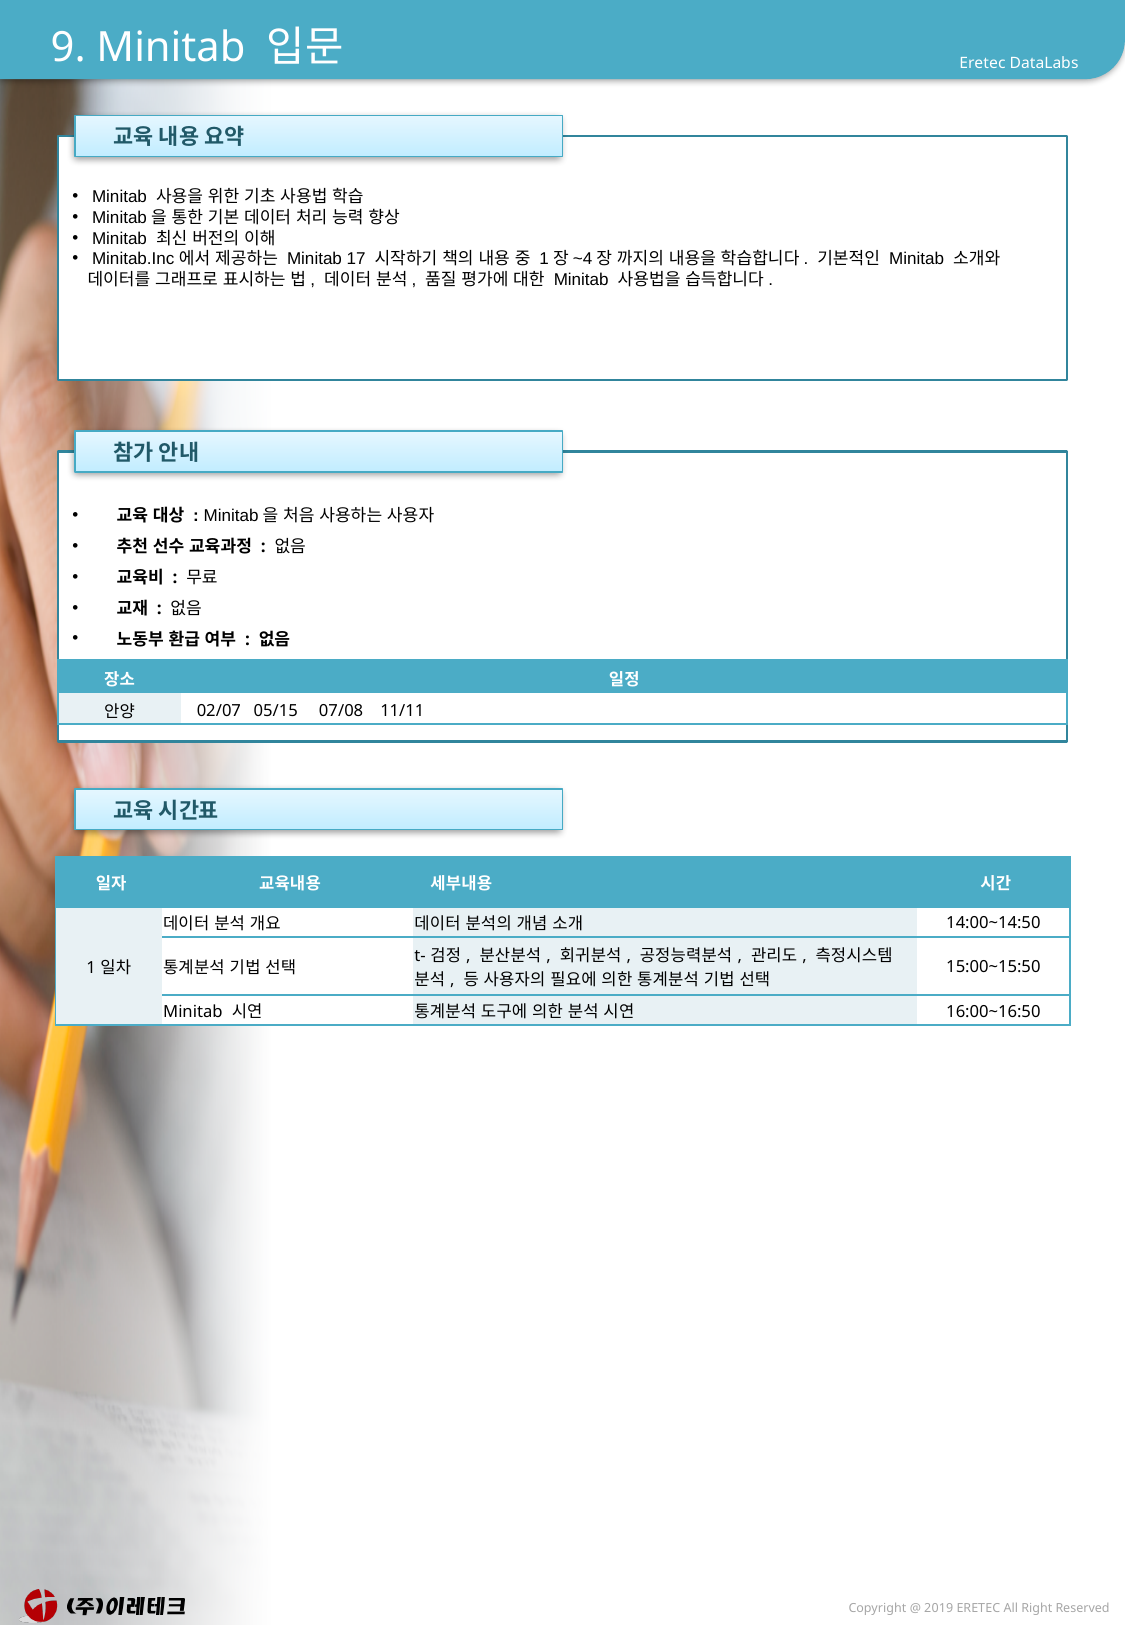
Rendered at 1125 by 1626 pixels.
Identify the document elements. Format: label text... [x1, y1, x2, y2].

text_box 교육 시간표 [74, 788, 563, 830]
table_cell 안양 [59, 693, 181, 723]
text_box 교육 대상 : Minitab을 처음 사용하는 사용자 추천 선수 교육과정 : 없음 교육비 : 무료 교재 : 없음 노동부 환급 여부 : 없음 [57, 486, 1068, 659]
title 9. Minitab 입문 [35, 9, 1049, 80]
text_box [55, 449, 1070, 744]
text_box Minitab 사용을 위한 기초 사용법 학습 Minitab을 통한 기본 데이터 처리 능력 향상 Minitab 최신 버전의 이해 Minitab.Inc에서 제공하는 Minitab 17 시작하기 책의 내용 중 1장~4장 까지의 내용을 학습합니다. 기본적인 Minitab 소개와 데이터를 그래프로 표시하는 법, 데이터 분석, 품질 평가에 대한 Minitab 사용법을 습득합니다. [57, 157, 1068, 317]
table_cell 데이터 분석의 개념 소개 [413, 908, 917, 936]
table_cell 16:00~16:50 [917, 996, 1069, 1024]
table_cell Minitab 시연 [162, 996, 413, 1024]
table_header 교육내용 [162, 858, 413, 906]
table_cell 15:00~15:50 [917, 938, 1069, 994]
table_cell 02/07 05/15 07/08 11/11 [181, 693, 1066, 723]
table_header 시간 [917, 858, 1069, 906]
table_header 장소 [59, 661, 181, 691]
text_box 참가 안내 [74, 430, 563, 473]
picture [0, 48, 1125, 1625]
table_cell 통계분석 도구에 의한 분석 시연 [413, 996, 917, 1024]
table_header 일정 [181, 661, 1066, 691]
table_header 일자 [56, 858, 162, 906]
table_cell 1일차 [56, 908, 162, 1024]
table_cell t-검정, 분산분석, 회귀분석, 공정능력분석, 관리도, 측정시스템 분석, 등 사용자의 필요에 의한 통계분석 기법 선택 [413, 938, 917, 994]
table_cell 데이터 분석 개요 [162, 908, 413, 936]
table_cell 14:00~14:50 [917, 908, 1069, 936]
table_header 세부내용 [413, 858, 917, 906]
text_box [55, 134, 1070, 382]
table_cell 통계분석 기법 선택 [162, 938, 413, 994]
text_box 교육 내용 요약 [74, 115, 563, 157]
